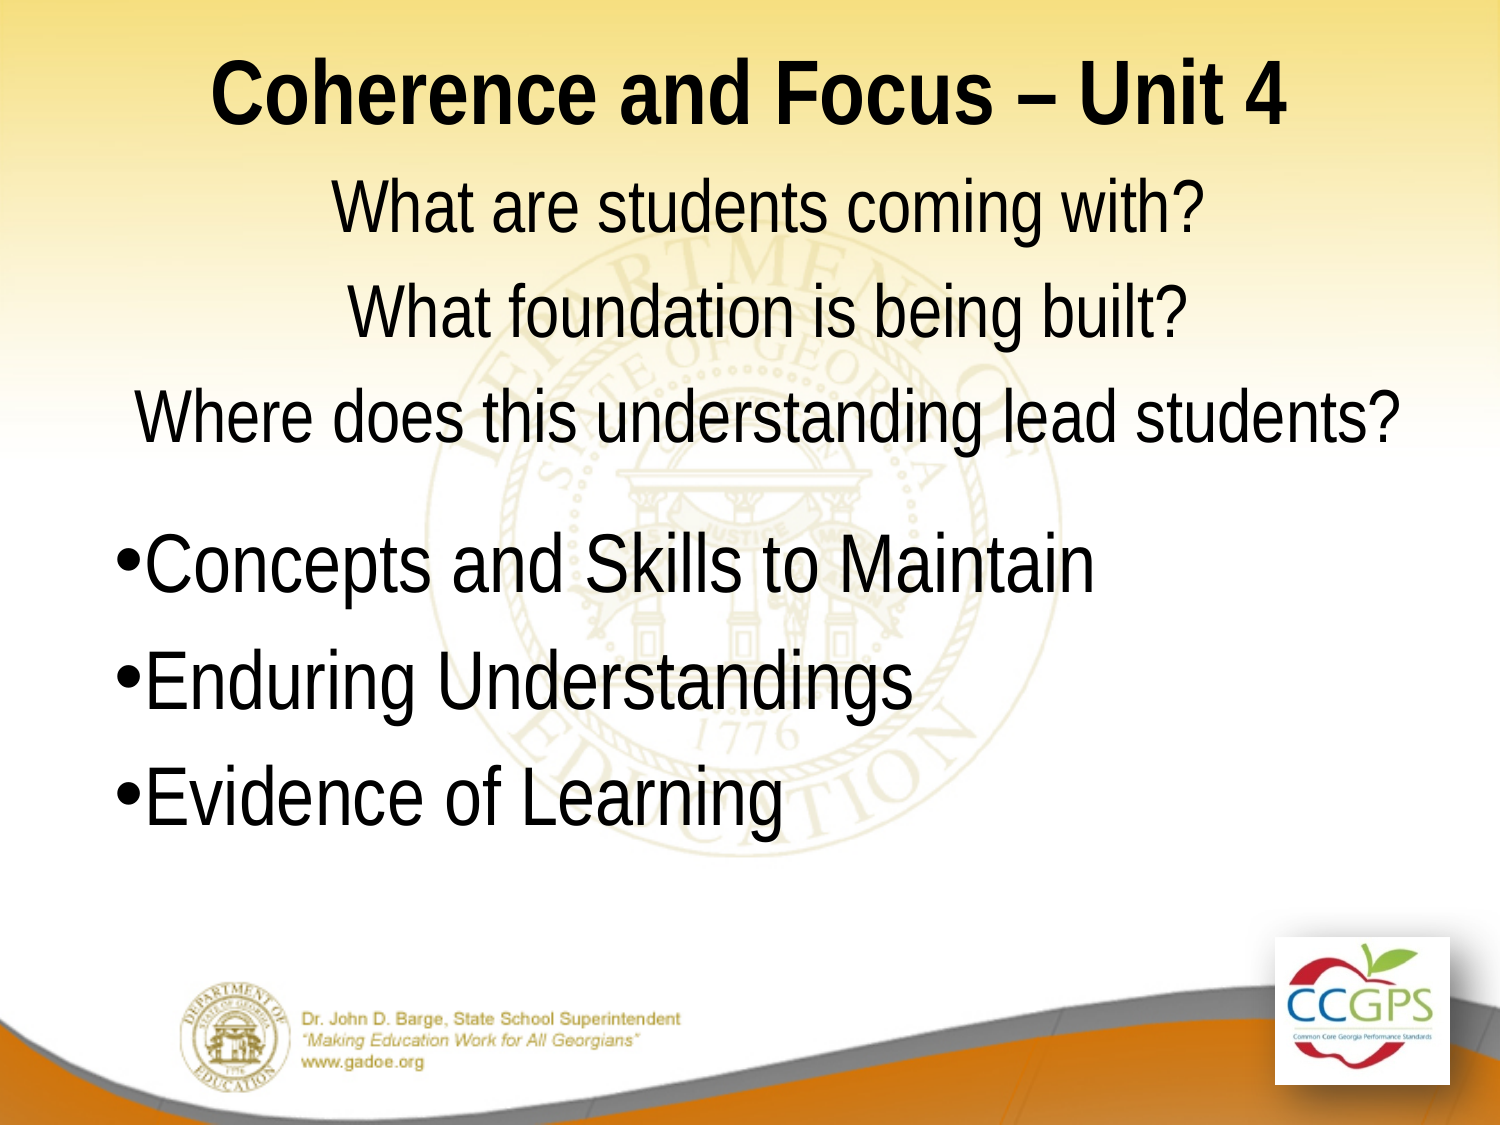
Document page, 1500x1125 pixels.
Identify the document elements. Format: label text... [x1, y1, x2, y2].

title Coherence and Focus – Unit 4 [112, 37, 1388, 138]
subtitle What are students coming with? What foundation is being built? Where does this understanding lead students? Concepts and Skills to Maintain Enduring Understandings Evidence of Learning [99, 149, 1438, 988]
picture [0, 0, 1500, 1125]
